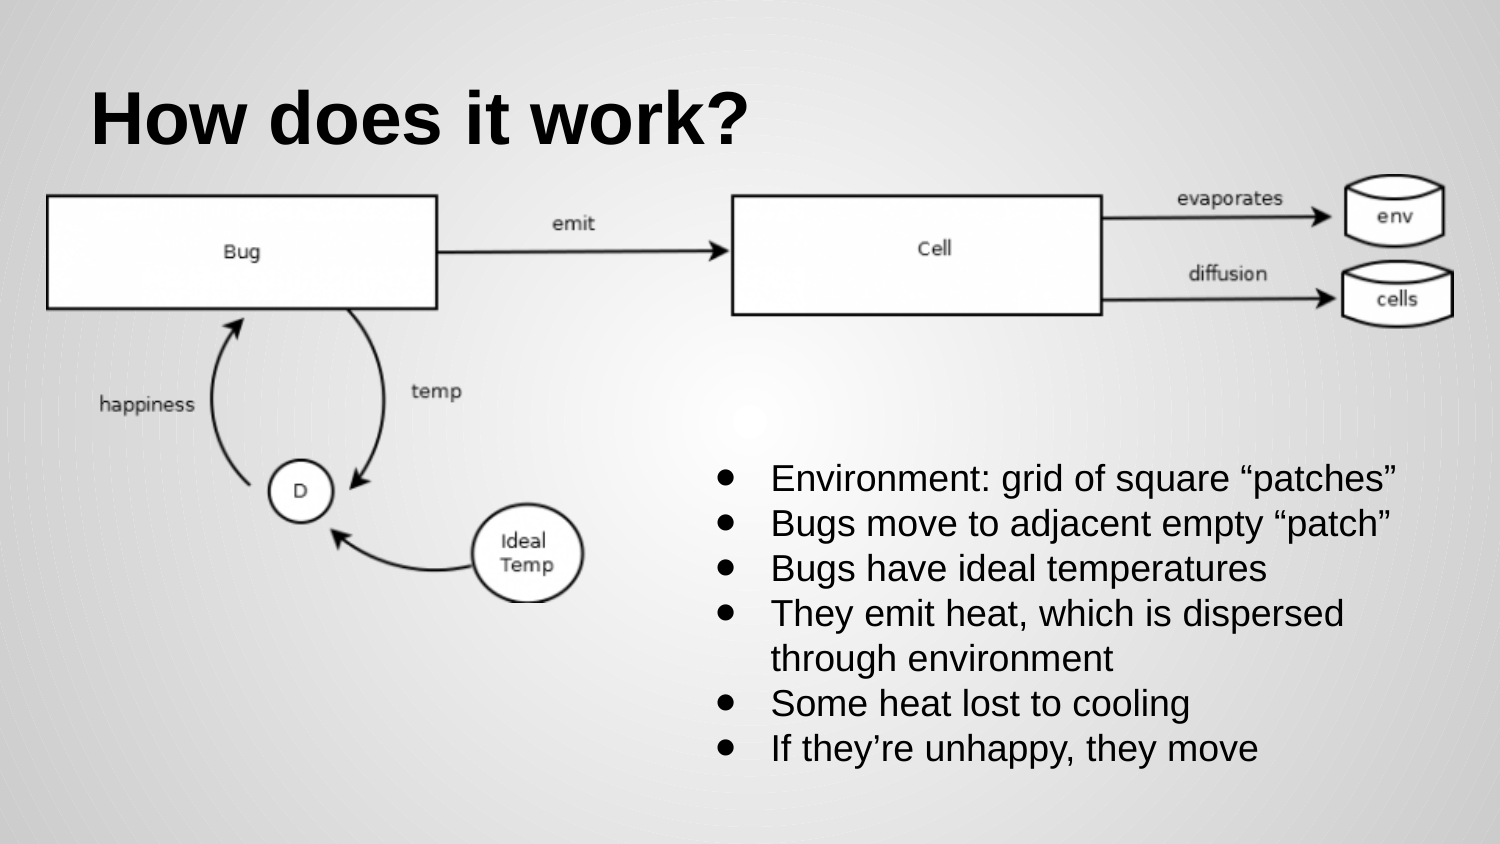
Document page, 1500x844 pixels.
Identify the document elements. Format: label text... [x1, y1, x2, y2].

picture [46, 174, 1454, 603]
title How does it work? [75, 33, 1425, 172]
text_box Environment: grid of square “patches” Bugs move to adjacent empty “patch” Bugs have ideal temperatures They emit heat, which is dispersed through environment Some heat lost to cooling If they’re unhappy, they move [680, 610, 1439, 844]
